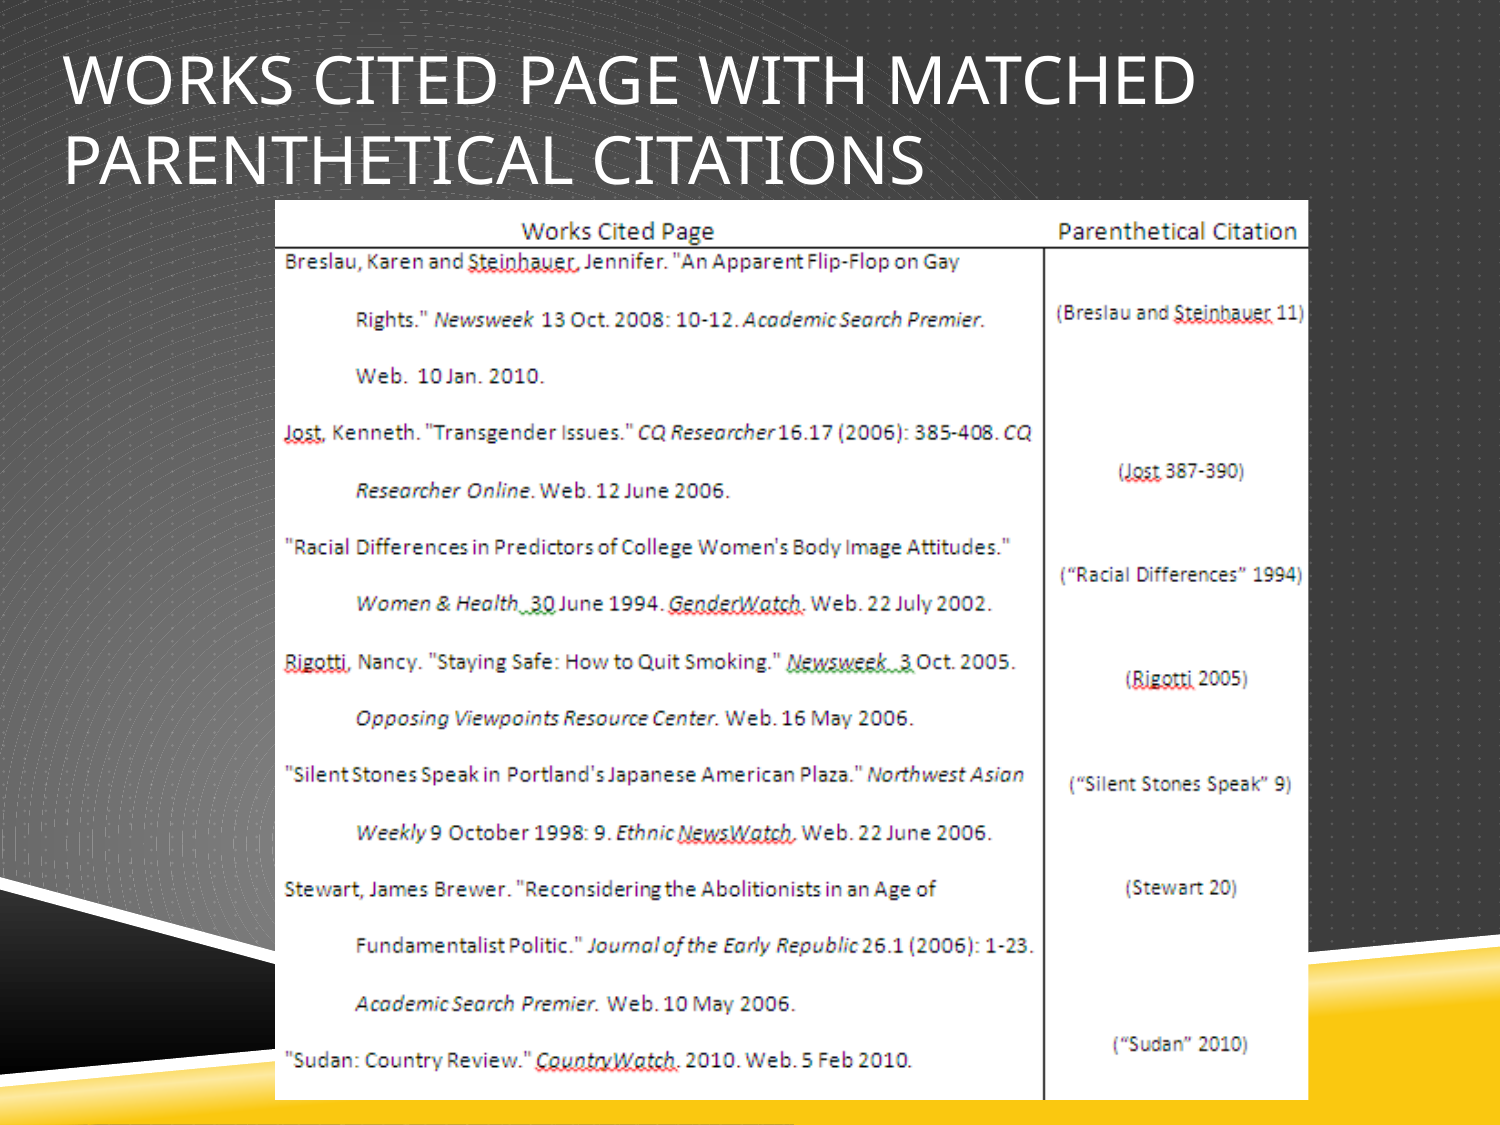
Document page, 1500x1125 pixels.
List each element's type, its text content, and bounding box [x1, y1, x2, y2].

text_box Works cited page with matched parenthetical citations [62, 62, 1438, 173]
picture [274, 199, 1309, 1101]
